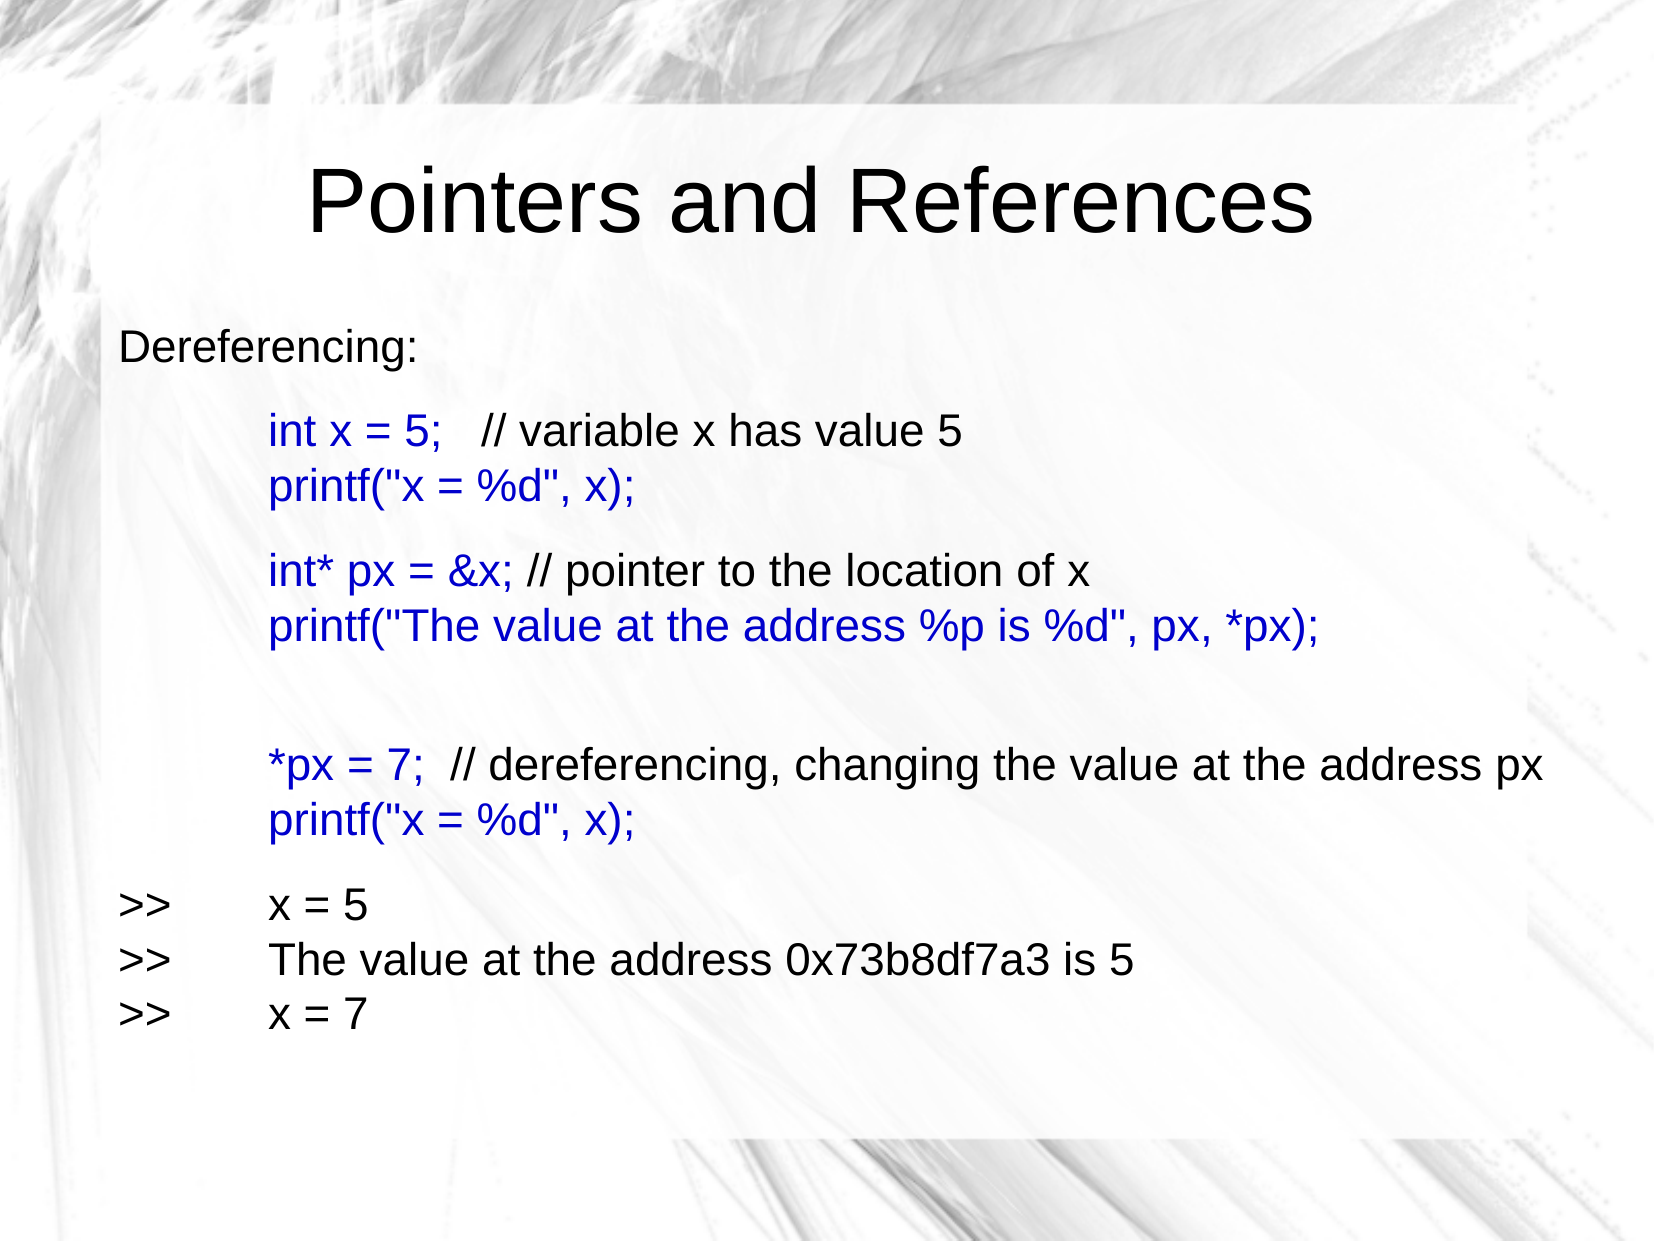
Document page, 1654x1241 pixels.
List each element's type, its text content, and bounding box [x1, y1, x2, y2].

picture [0, 0, 1654, 1241]
list Dereferencing: int x = 5; // variable x has value 5 printf("x = %d", x); int* px = &x; // pointer to the location of x printf("The value at the address %p is %d", px, *px); *px = 7; // dereferencing, changing the value at the address px printf("x = %d", x); >> x = 5 >> The value at the address 0x73b8df7a3 is 5 >> x = 7 [118, 316, 1571, 1106]
title Pointers and References [118, 112, 1506, 281]
